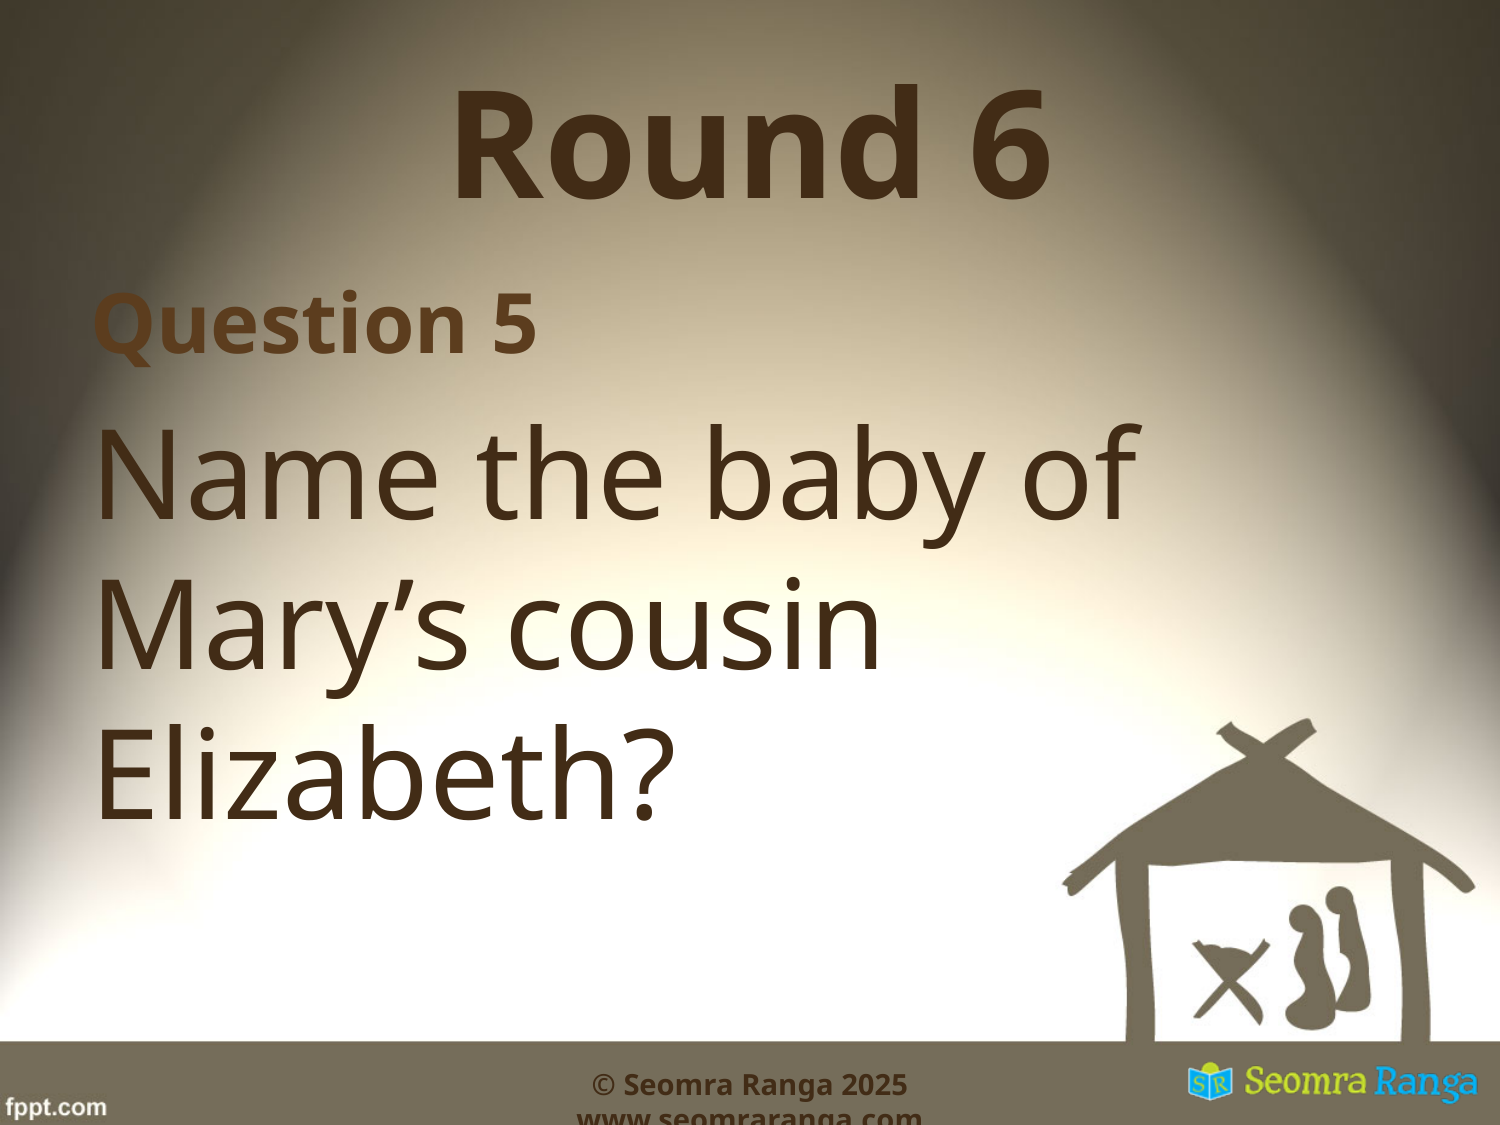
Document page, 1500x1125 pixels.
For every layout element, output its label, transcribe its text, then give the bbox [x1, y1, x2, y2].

title Round 6 [75, 45, 1425, 233]
list Question 5 Name the baby of Mary’s cousin Elizabeth? [75, 262, 1425, 1005]
text_box © Seomra Ranga 2025 www.seomraranga.com [401, 1058, 1099, 1125]
picture [0, 0, 1500, 1125]
